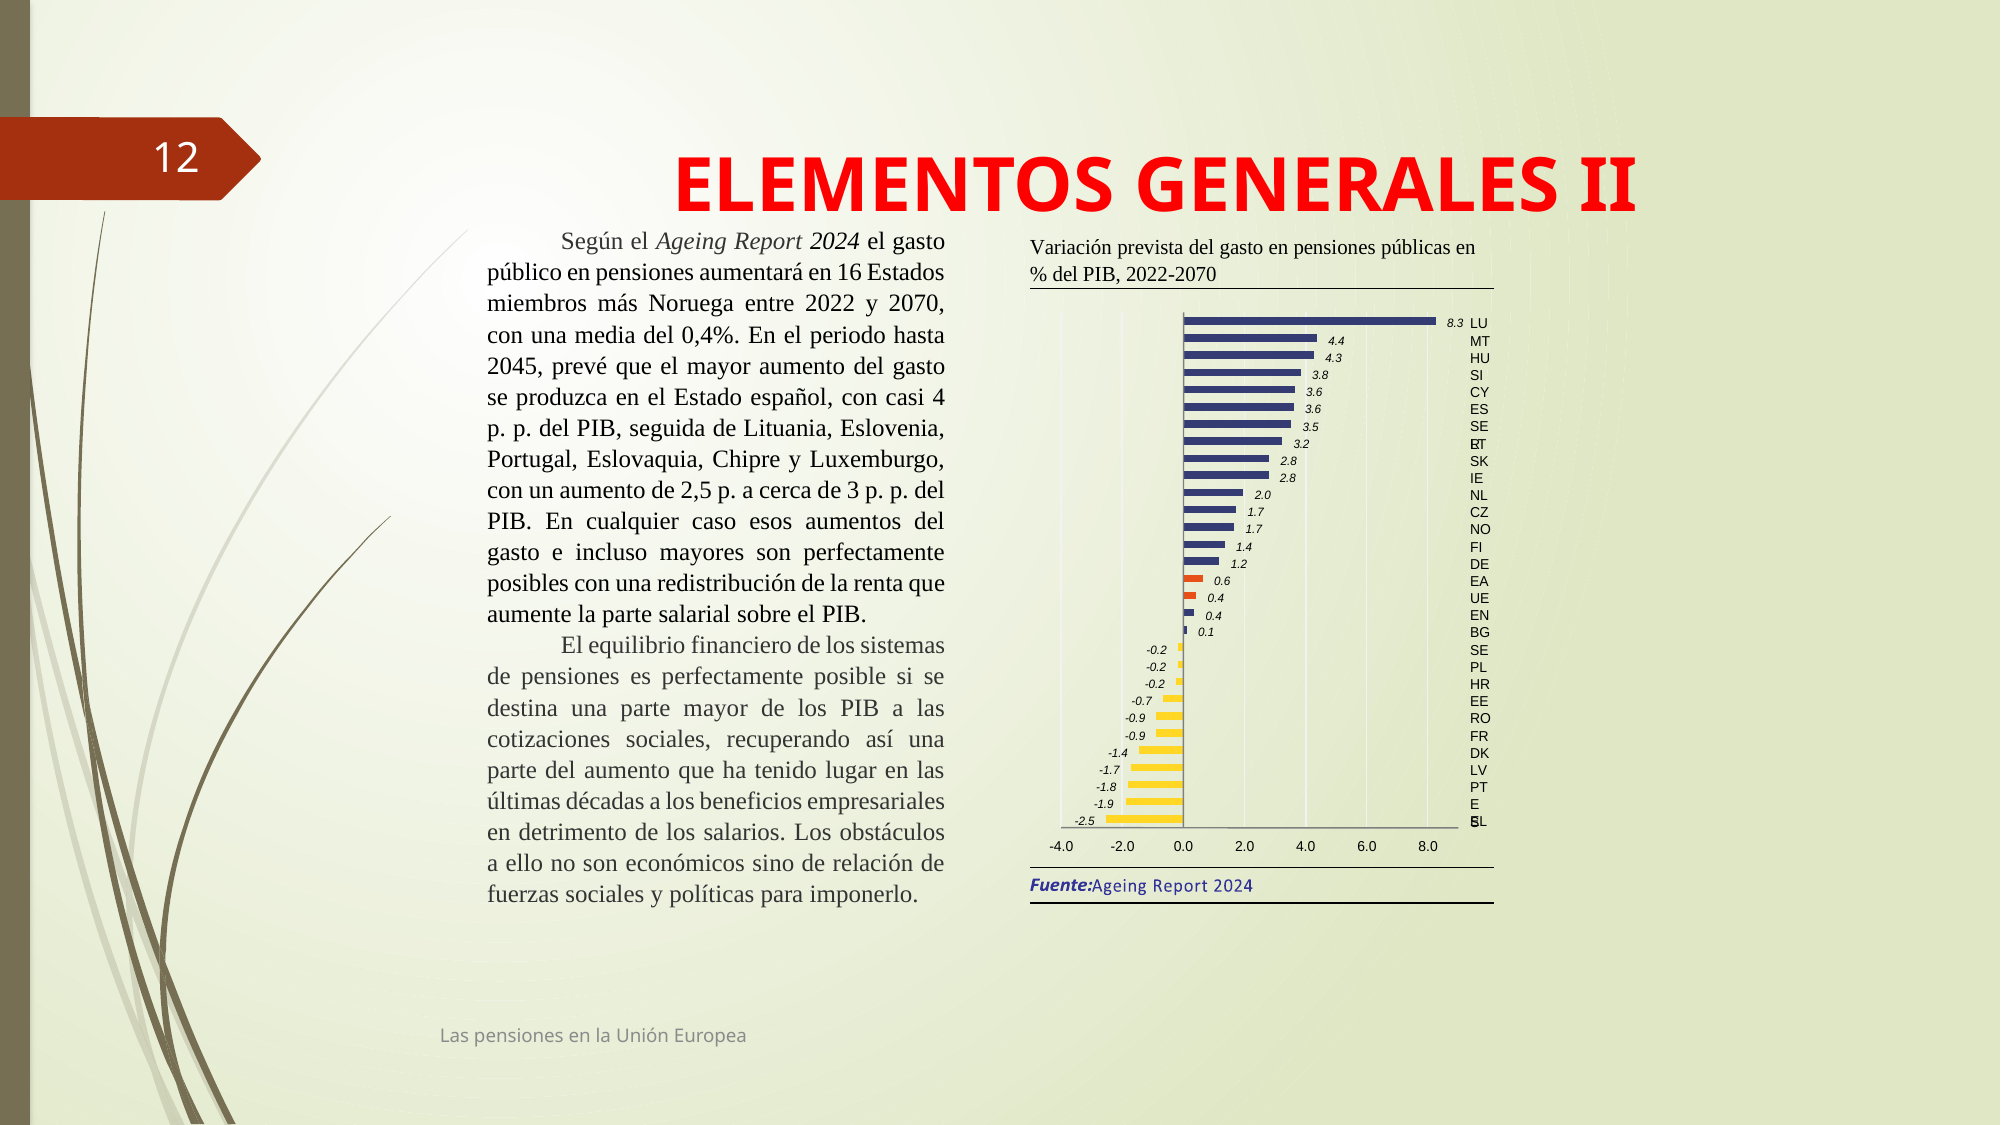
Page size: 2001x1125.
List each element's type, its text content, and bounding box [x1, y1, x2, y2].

title ELEMENTOS GENERALES II [424, 129, 1887, 340]
slide_number 12 [87, 129, 216, 190]
picture [486, 215, 968, 910]
footer Las pensiones en la Unión Europea [424, 1006, 1675, 1067]
picture [1029, 234, 1522, 910]
